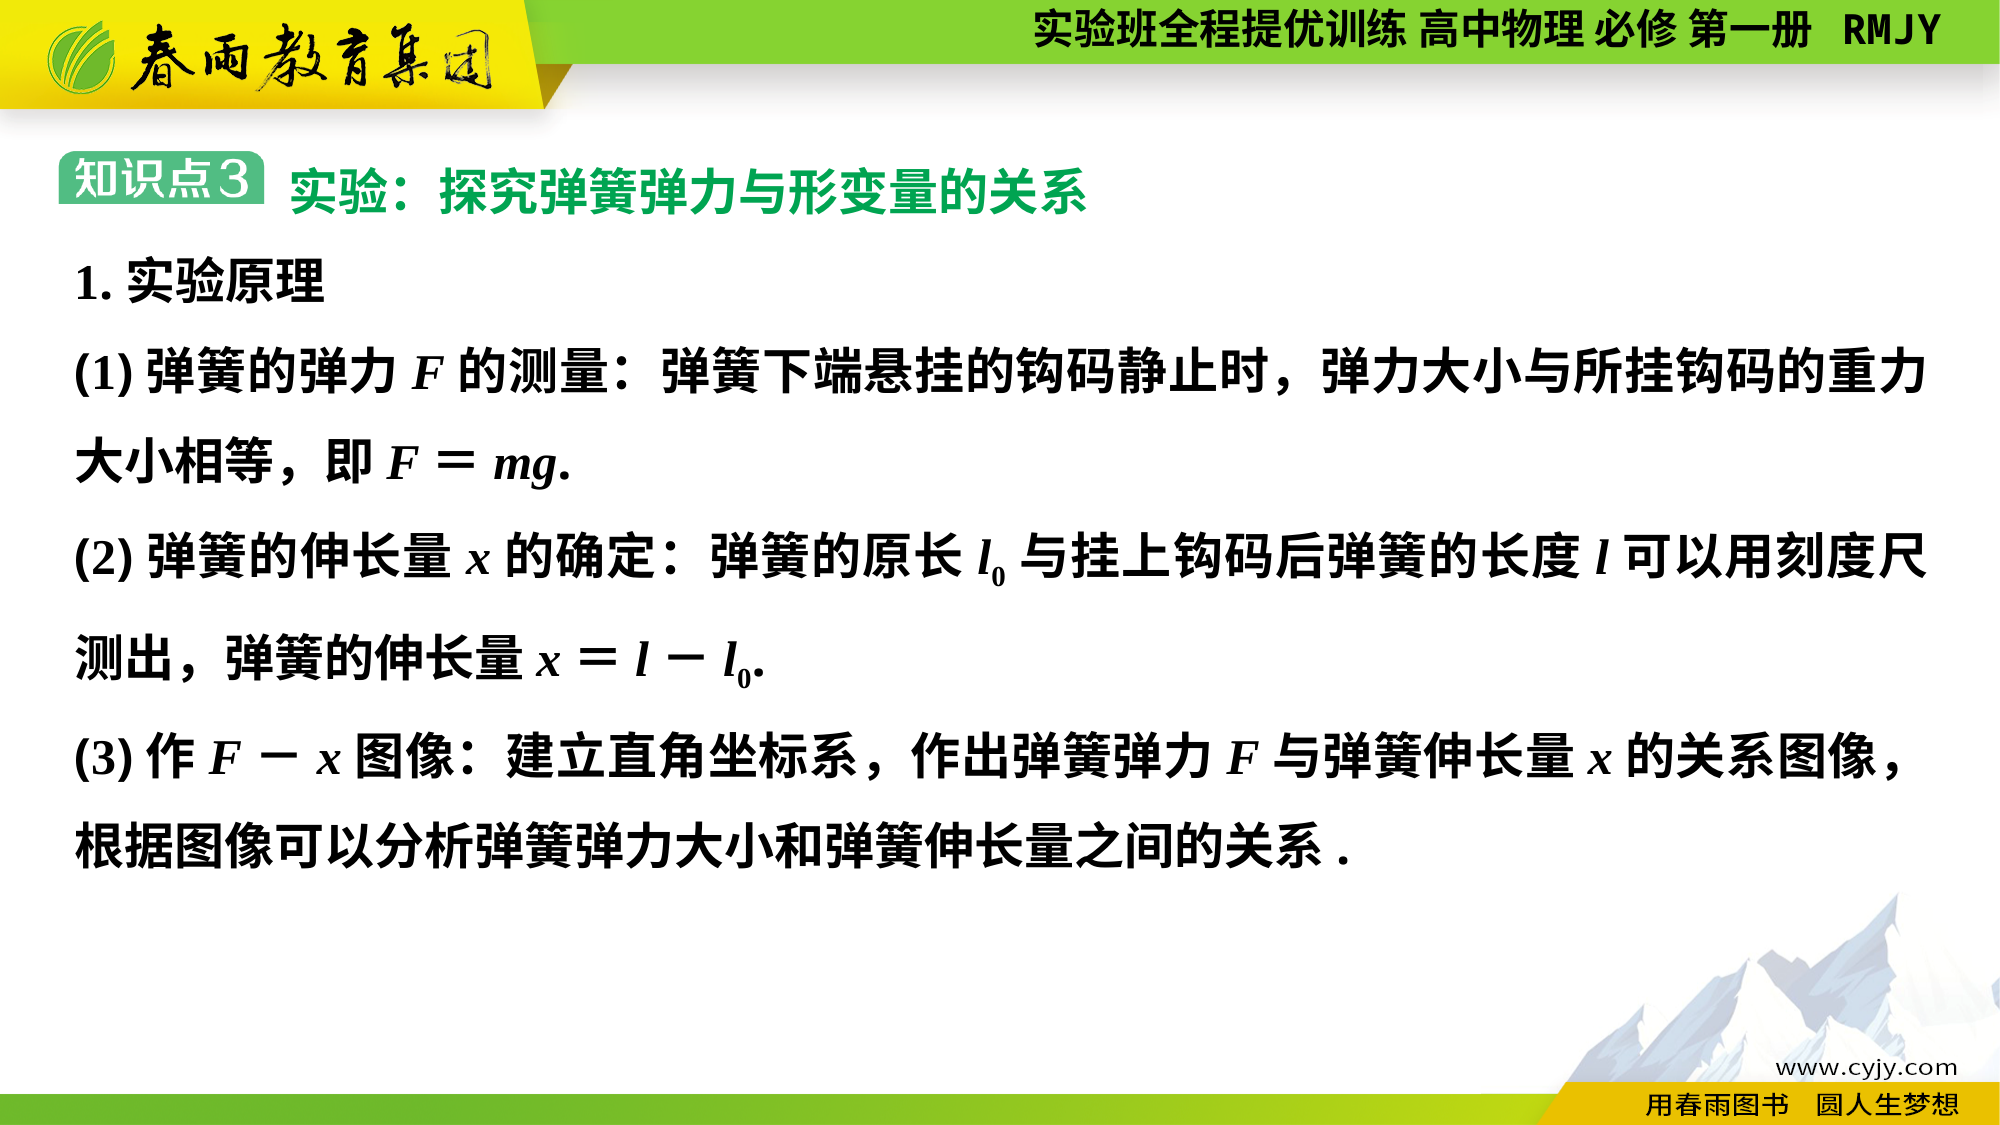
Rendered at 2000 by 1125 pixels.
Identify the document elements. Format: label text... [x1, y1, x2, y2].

picture [0, 0, 2000, 1125]
list 实验：探究弹簧弹力与形变量的关系 1.实验原理 (1)弹簧的弹力F的测量：弹簧下端悬挂的钩码静止时，弹力大小与所挂钩码的重力大小相等，即F＝mg. (2)弹簧的伸长量x的确定：弹簧的原长l0与挂上钩码后弹簧的长度l可以用刻度尺测出，弹簧的伸长量x＝l－l0. (3)作F－x图像：建立直角坐标系，作出弹簧弹力F与弹簧伸长量x的关系图像，根据图像可以分析弹簧弹力大小和弹簧伸长量之间的关系. [59, 122, 1944, 865]
